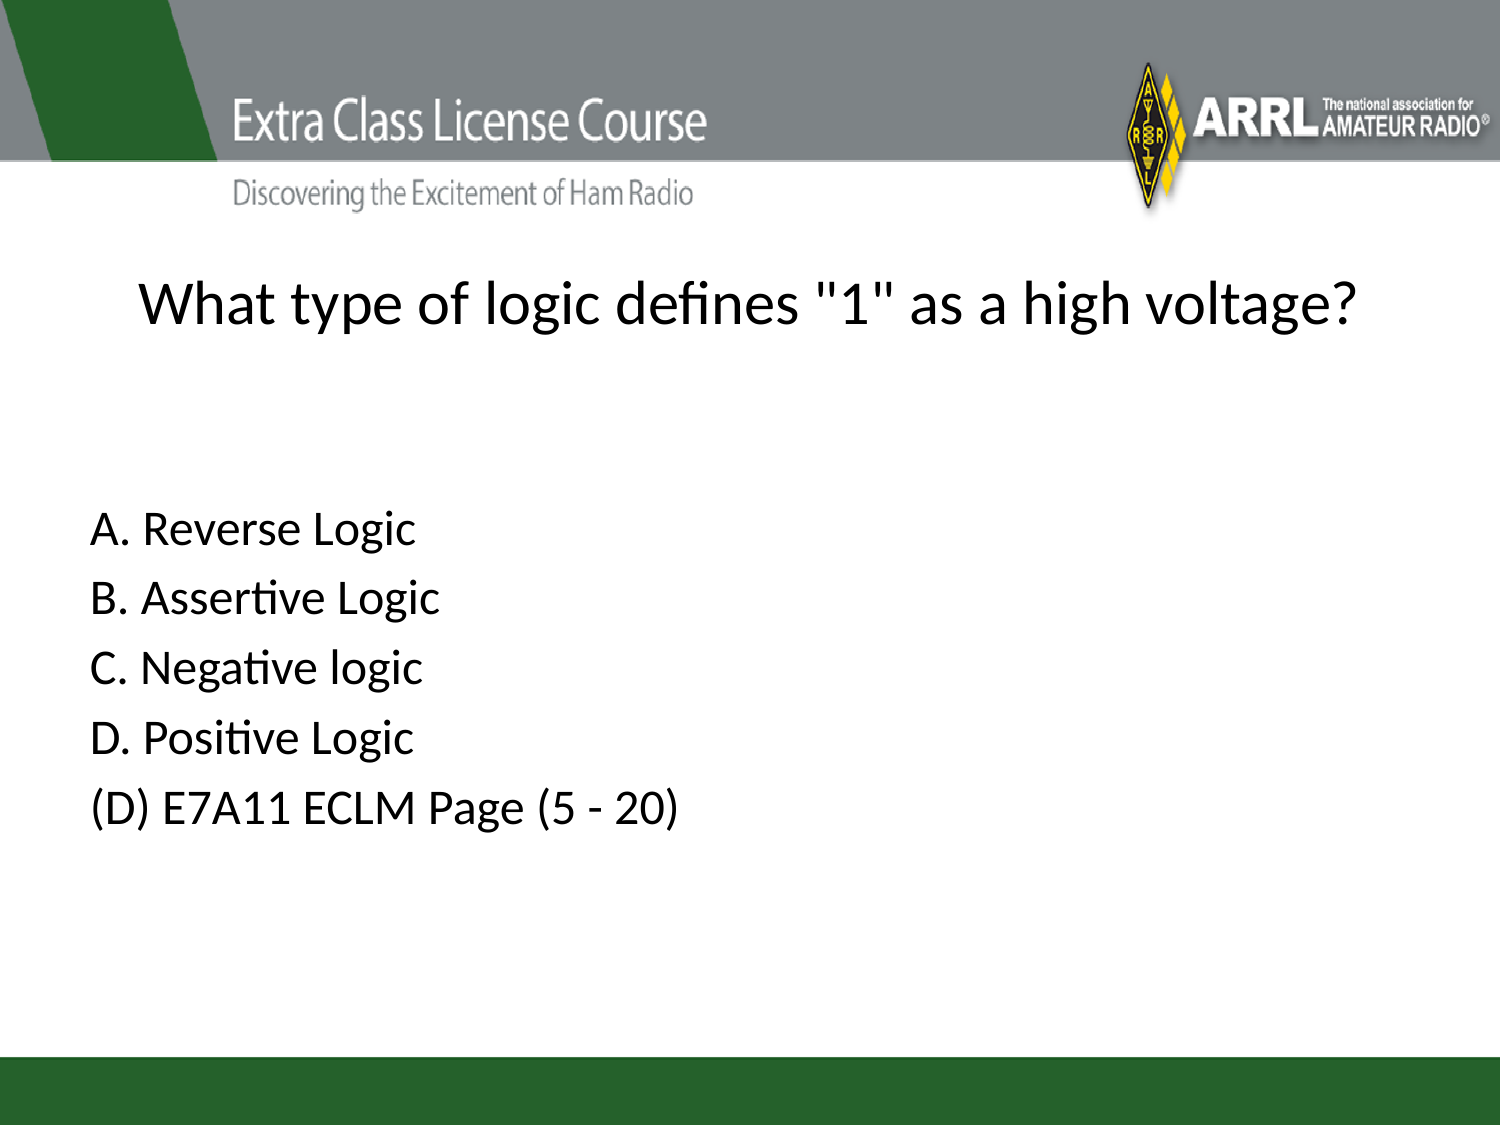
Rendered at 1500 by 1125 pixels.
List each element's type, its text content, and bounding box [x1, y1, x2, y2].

picture [0, 0, 1500, 1125]
list A. Reverse Logic B. Assertive Logic C. Negative logic D. Positive Logic (D) E7A11 ECLM Page (5 - 20) [75, 487, 1425, 1005]
title What type of logic defines "1" as a high voltage? [75, 254, 1425, 435]
